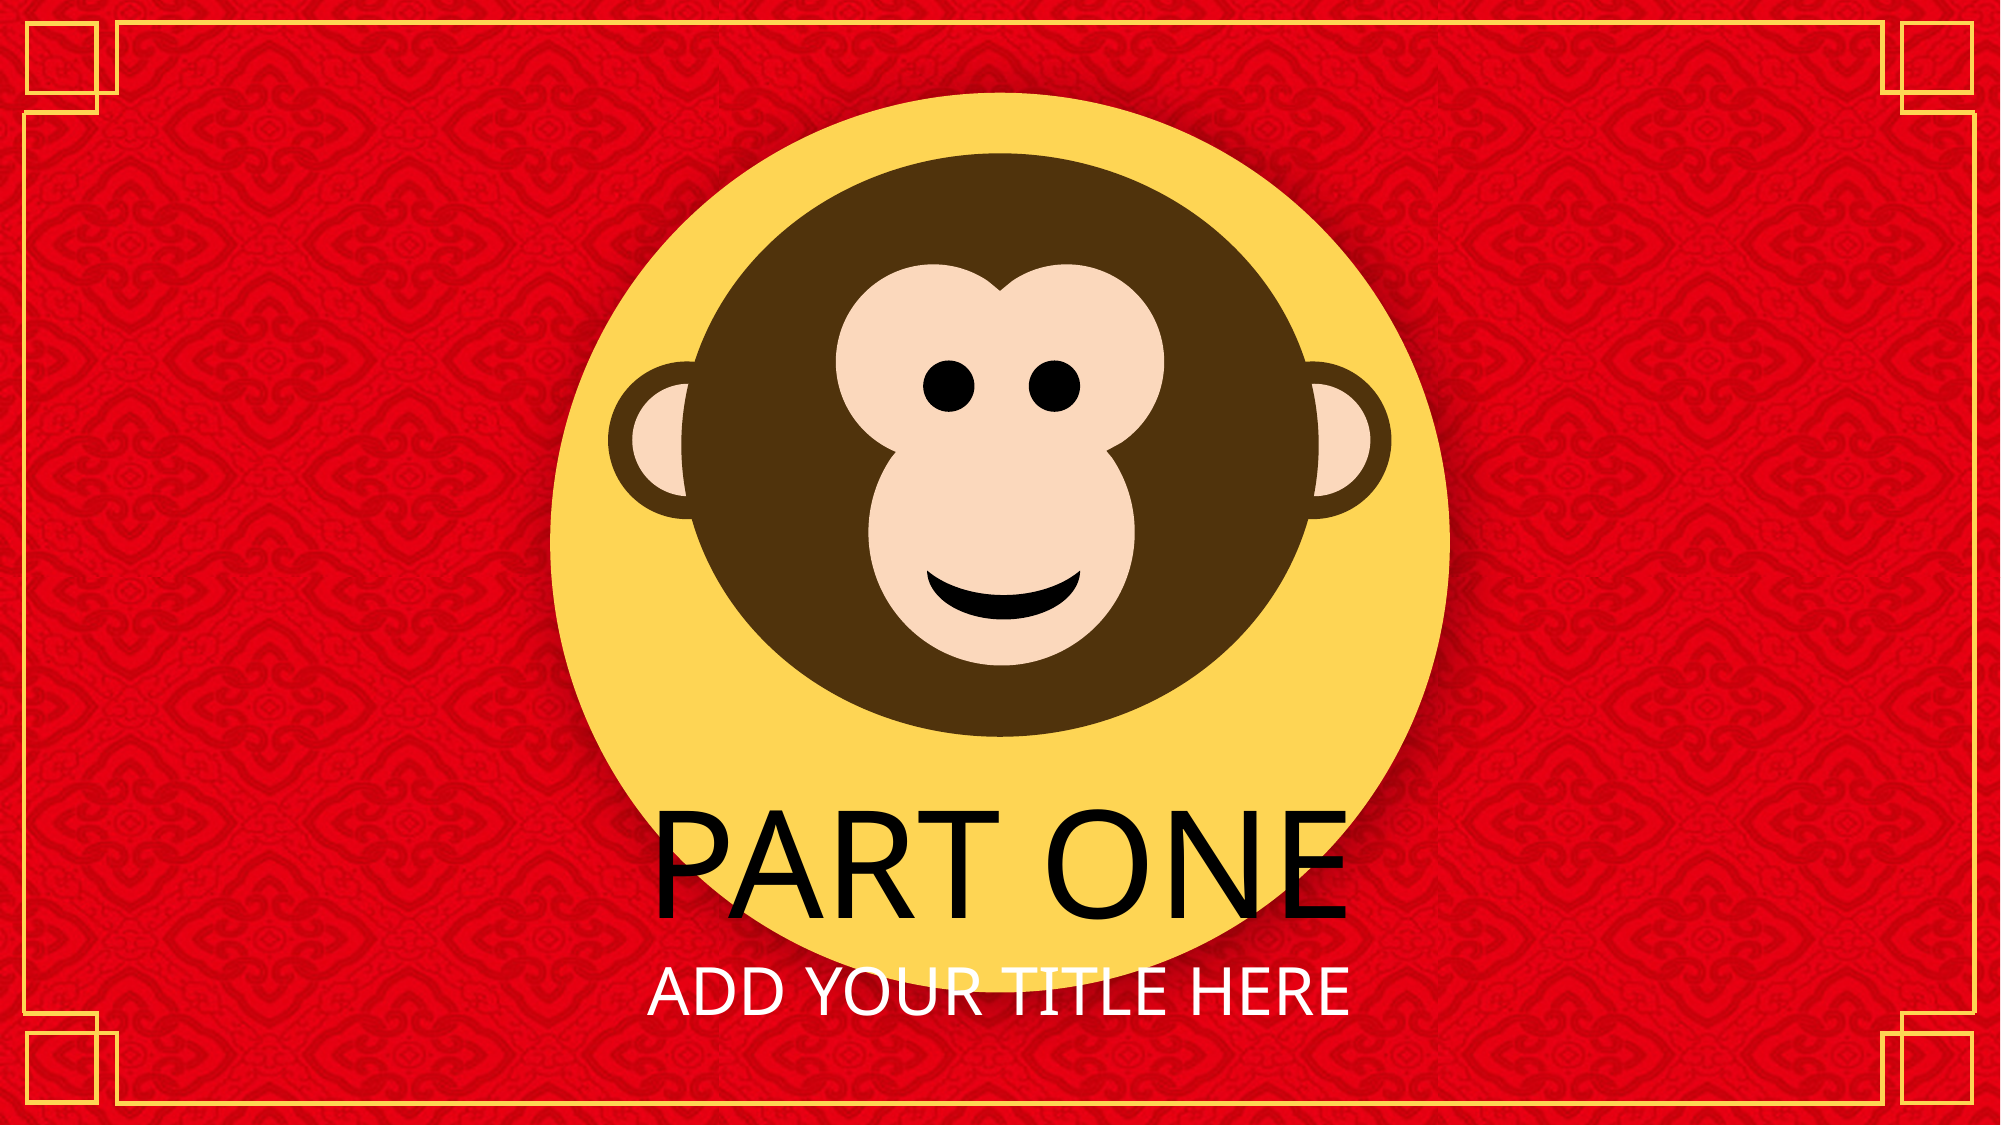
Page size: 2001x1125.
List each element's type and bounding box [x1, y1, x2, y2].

picture [0, 0, 2001, 1125]
text_box [607, 153, 1392, 737]
text_box [22, 20, 1975, 1107]
